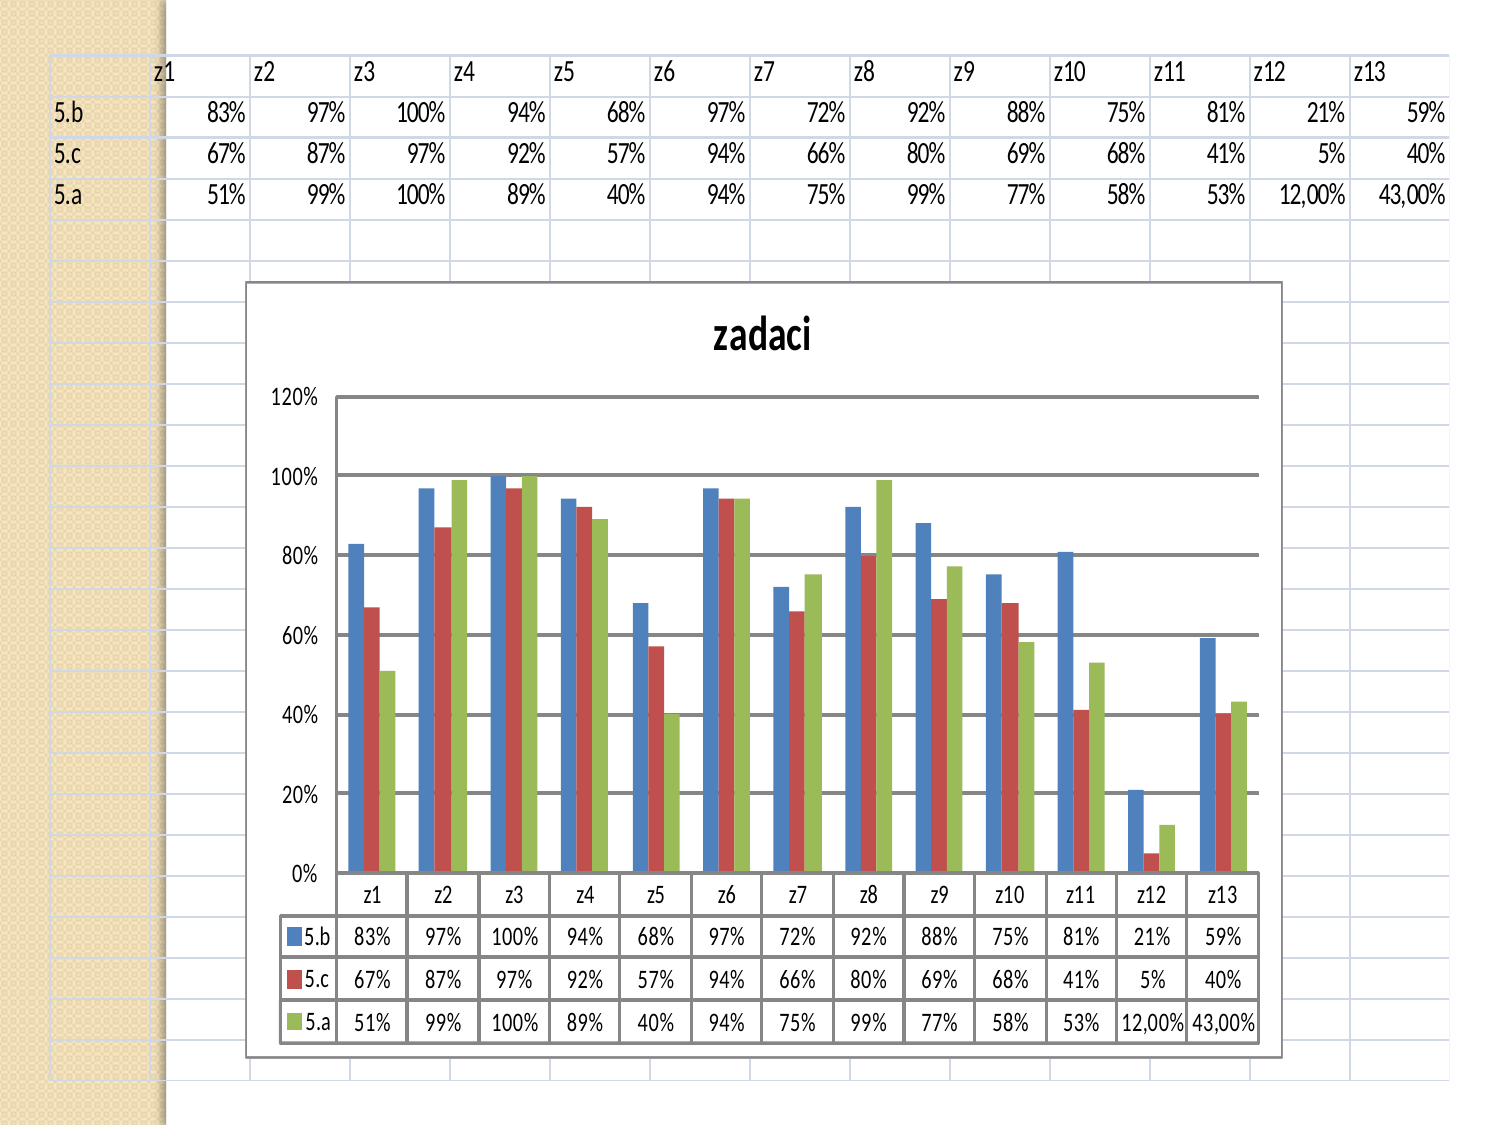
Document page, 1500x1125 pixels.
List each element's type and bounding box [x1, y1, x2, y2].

text_box [48, 54, 1451, 1083]
